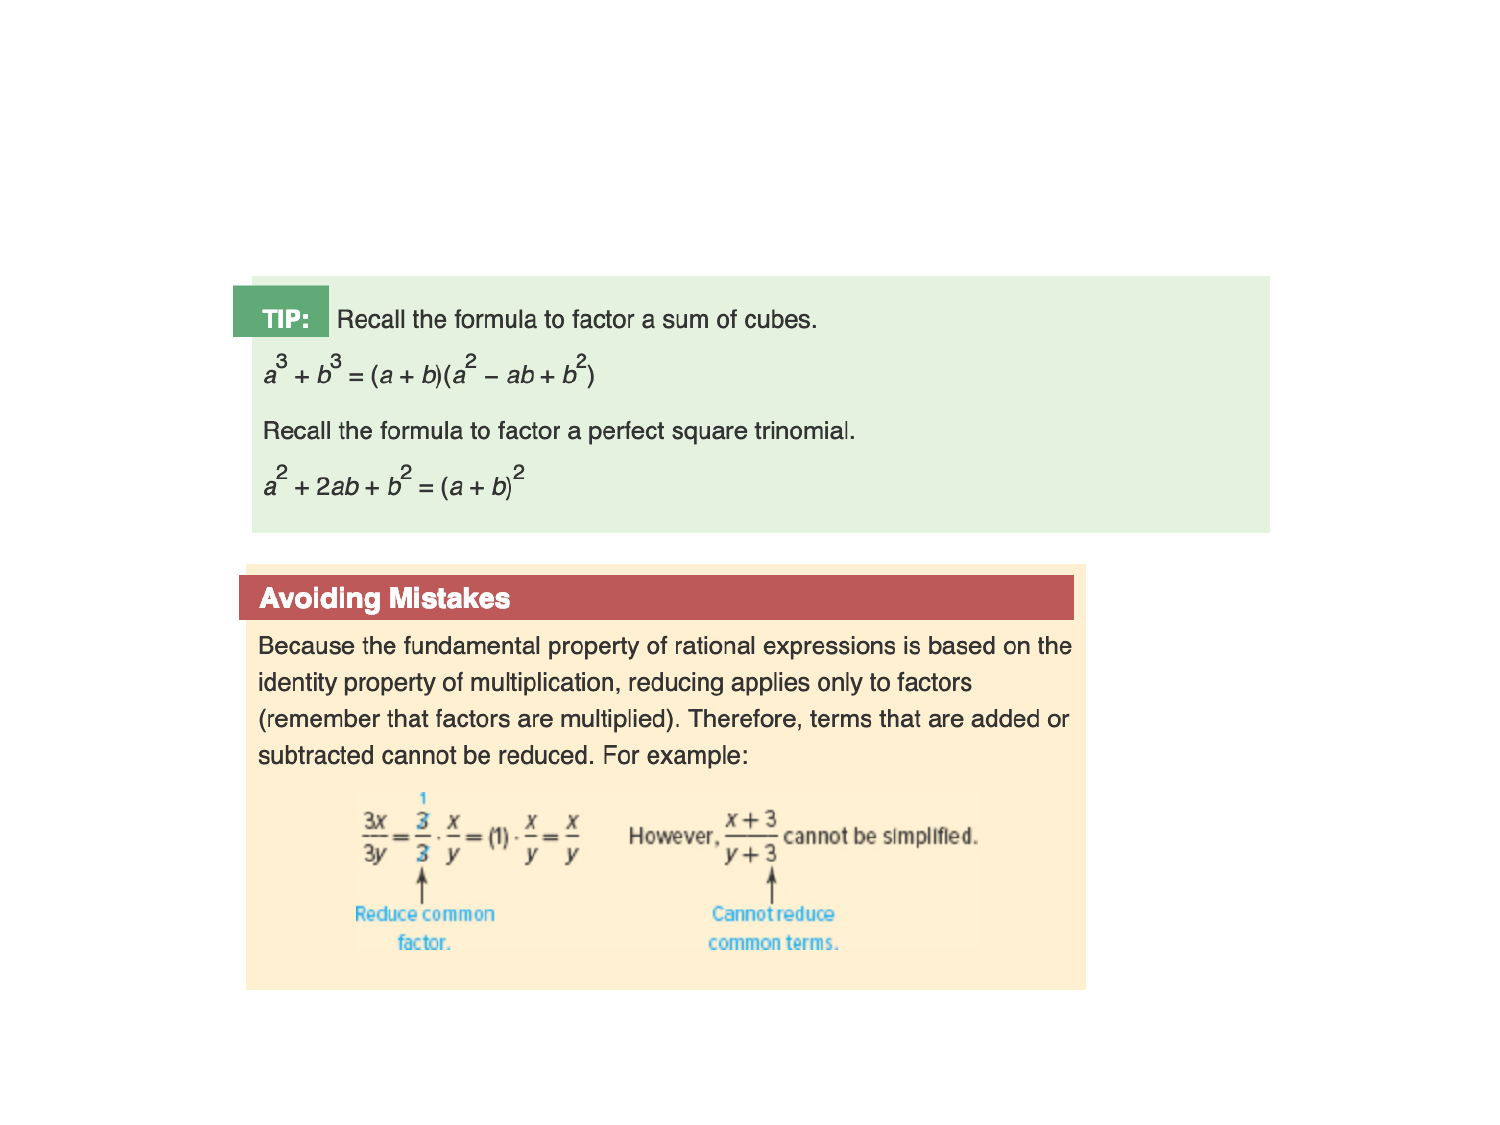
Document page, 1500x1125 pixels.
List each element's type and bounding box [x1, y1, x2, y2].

list [74, 262, 1426, 1006]
